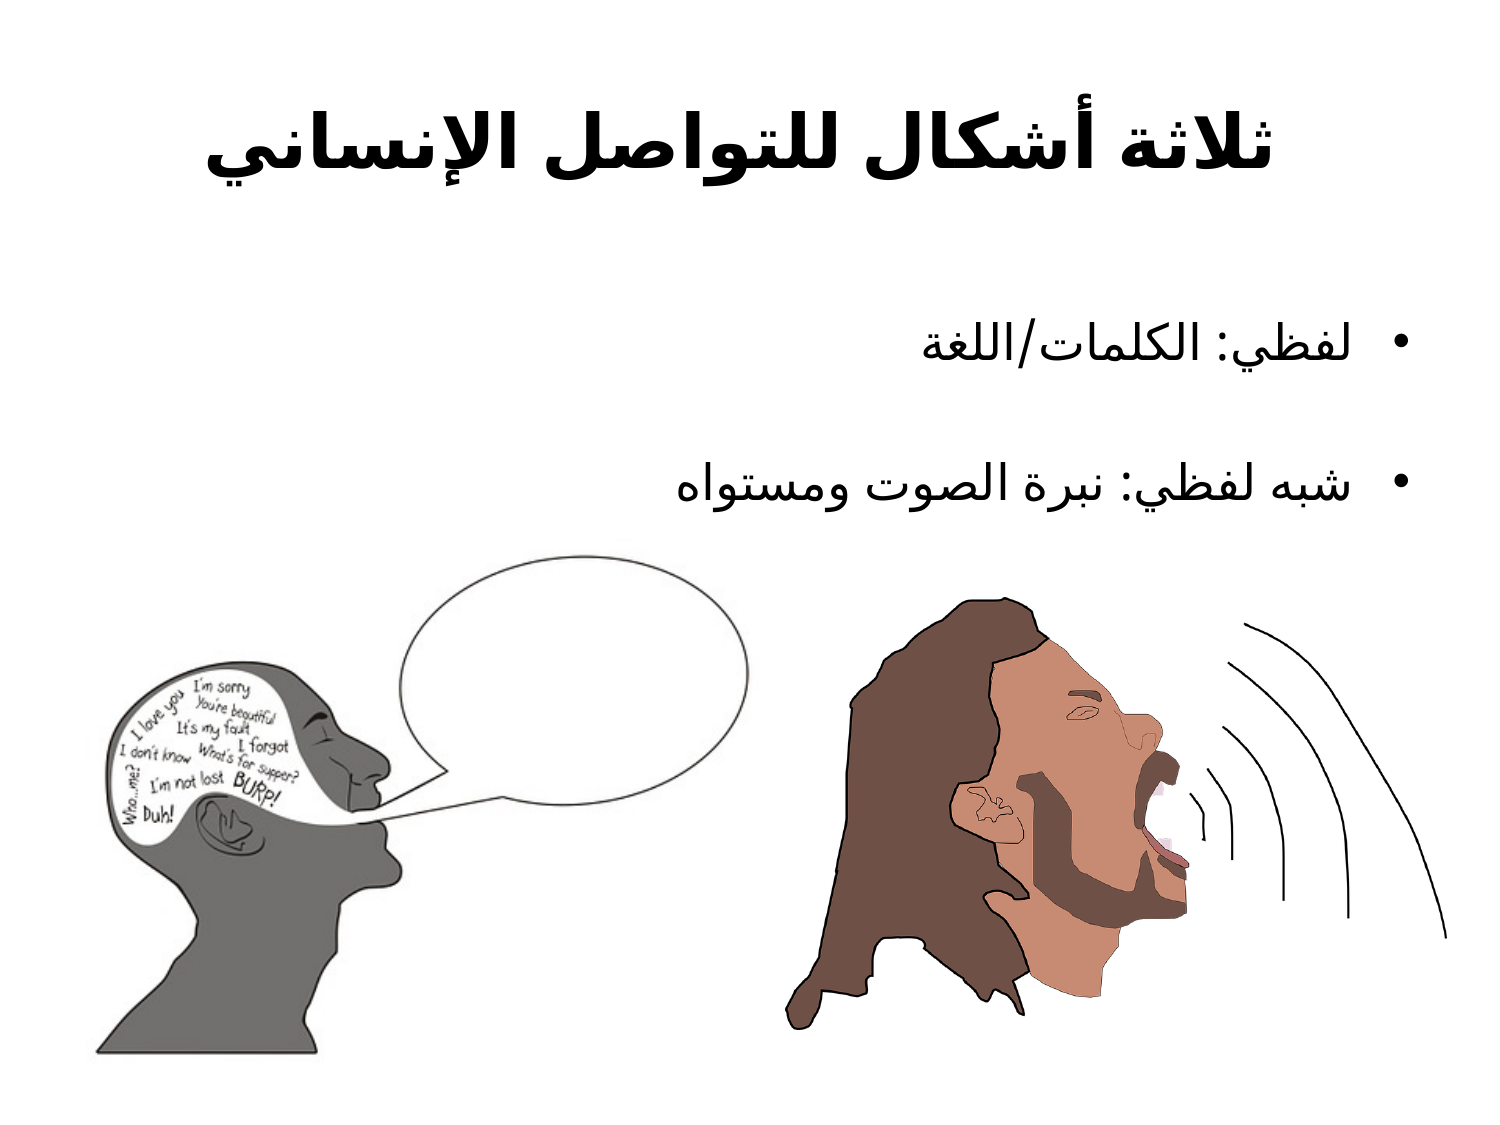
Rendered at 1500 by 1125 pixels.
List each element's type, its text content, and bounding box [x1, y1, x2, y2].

picture [29, 538, 762, 1072]
title ثلاثة أشكال للتواصل الإنساني [75, 45, 1425, 233]
list لفظي: الكلمات/اللغة شبه لفظي: نبرة الصوت ومستواه [75, 302, 1425, 1046]
picture [785, 597, 1448, 1031]
